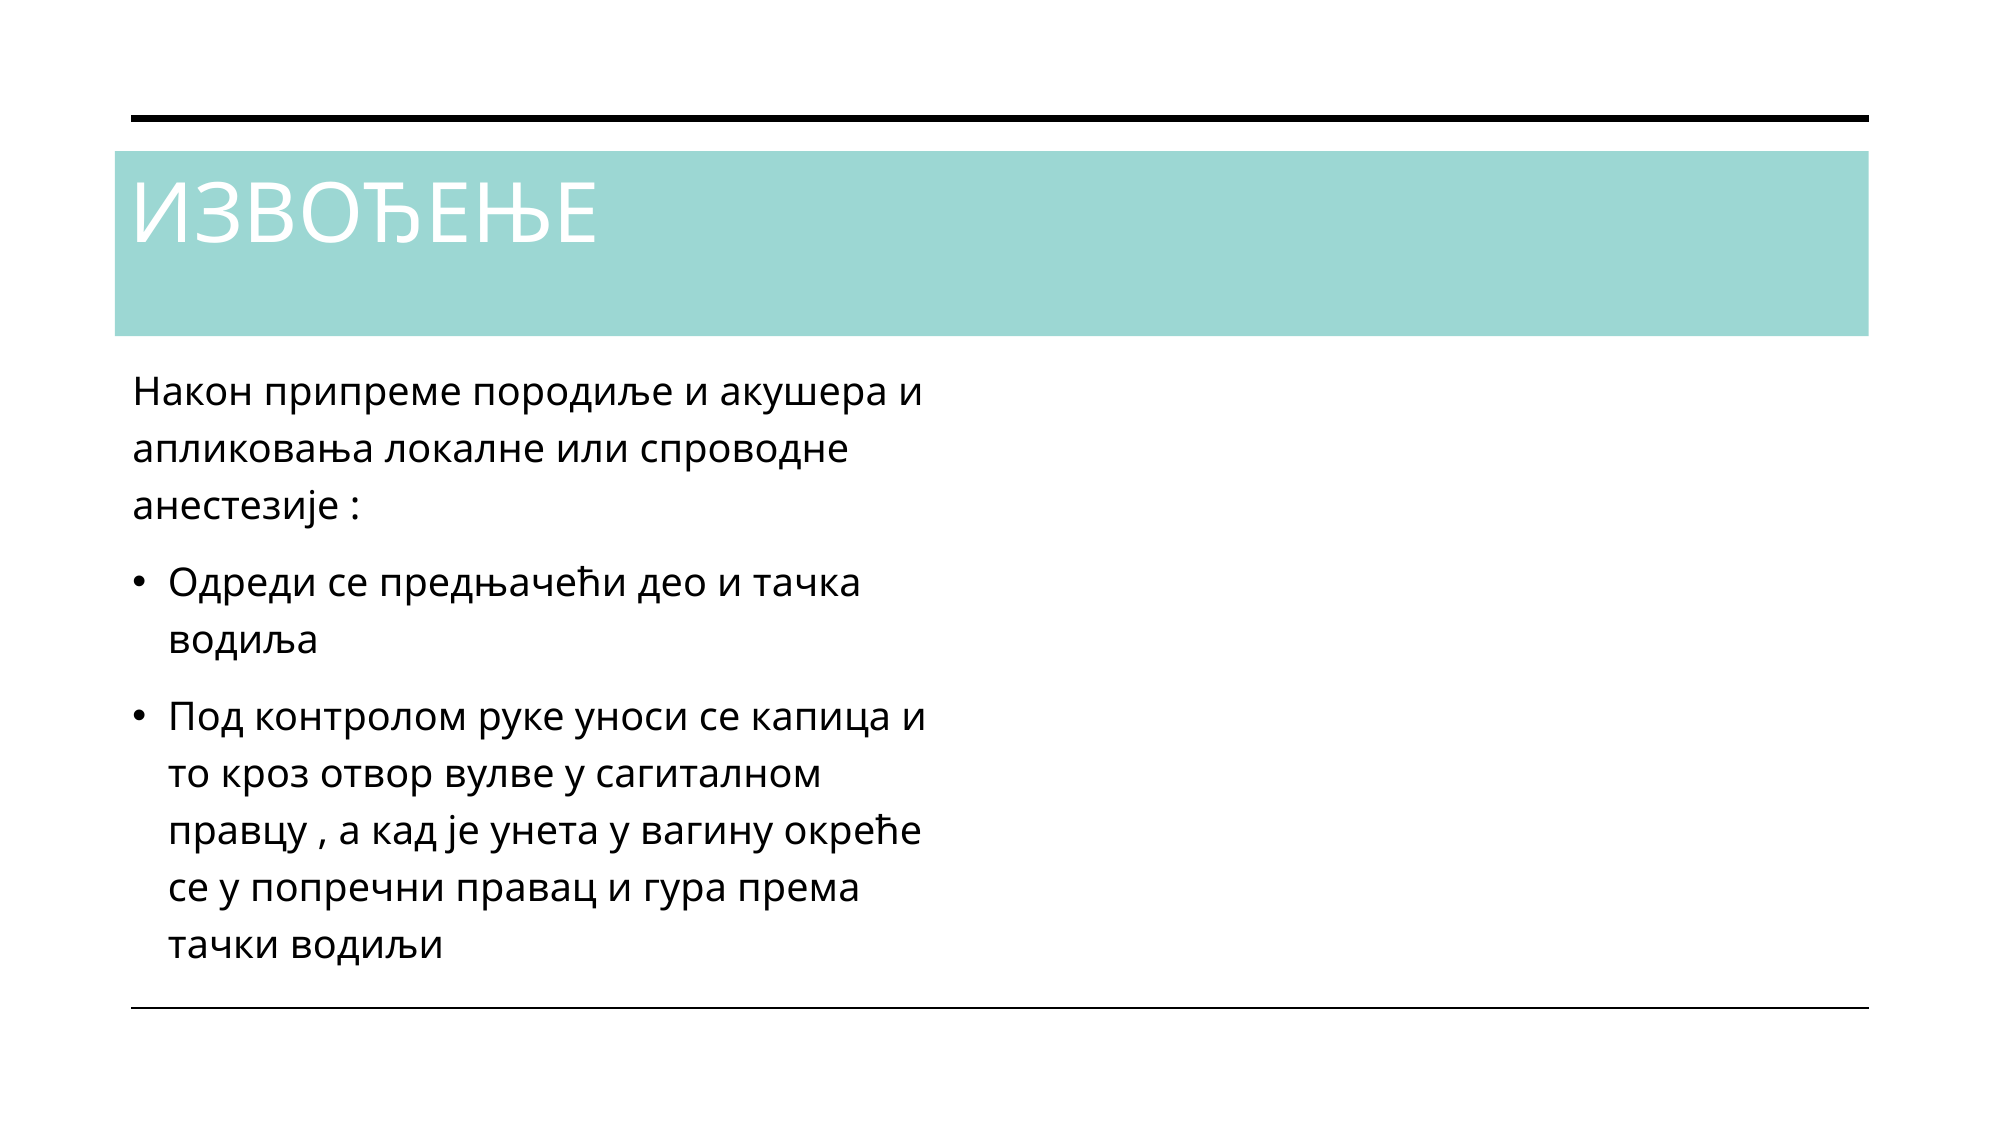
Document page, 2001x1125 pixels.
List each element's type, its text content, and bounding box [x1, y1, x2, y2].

list Након припреме породиље и акушера и апликовања локалне или спроводне анестезије : Одреди се предњачећи део и тачка водиља Под контролом руке уноси се капица и то кроз отвор вулве у сагиталном правцу , а кад је унета у вагину окреће се у попречни правац и гура према тачки водиљи [117, 349, 988, 980]
title ИЗВОЂЕЊЕ [114, 151, 1869, 337]
